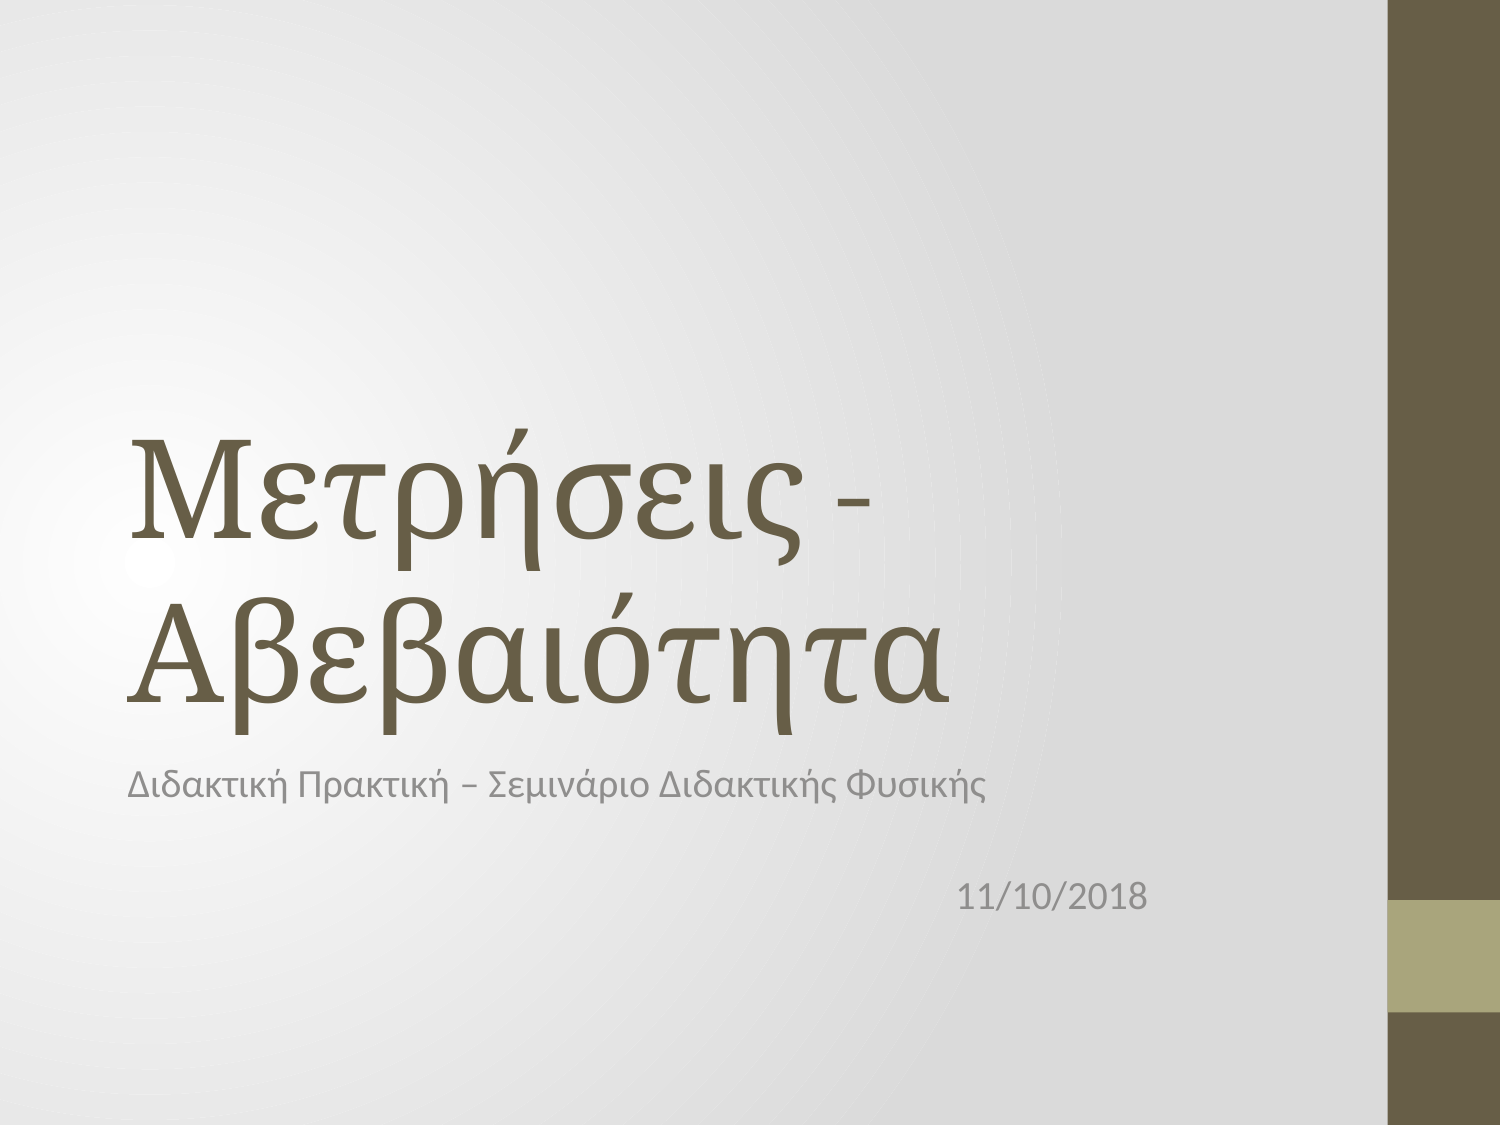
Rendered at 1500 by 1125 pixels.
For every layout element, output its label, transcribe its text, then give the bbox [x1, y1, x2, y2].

title Μετρήσεις - Αβεβαιότητα [112, 312, 1350, 738]
subtitle Διδακτική Πρακτική – Σεμινάριο Διδακτικής Φυσικής 11/10/2018 [112, 750, 1173, 925]
